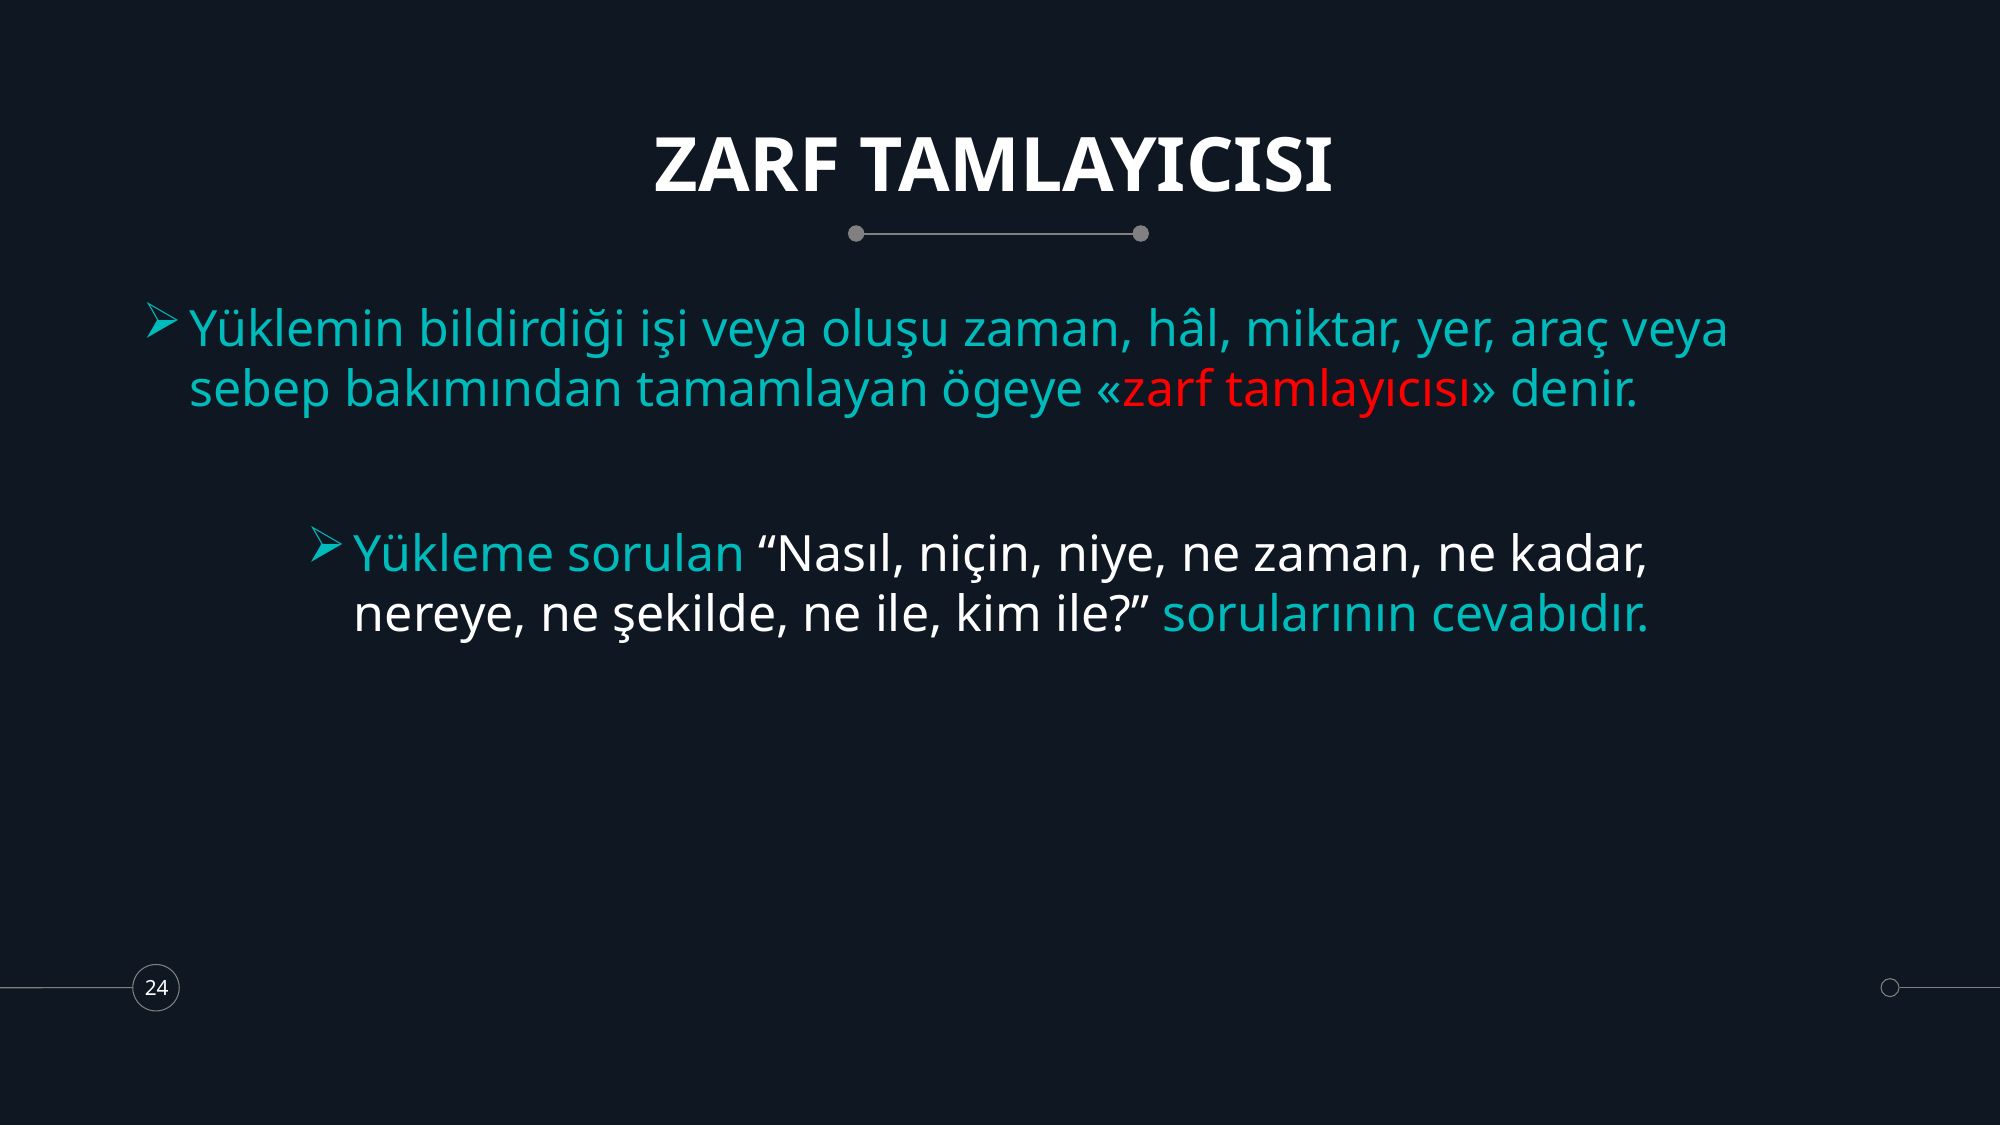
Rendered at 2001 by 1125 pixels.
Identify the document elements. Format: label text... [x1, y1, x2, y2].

text_box Yükleme sorulan “Nasıl, niçin, niye, ne zaman, ne kadar, nereye, ne şekilde, ne ile, kim ile?” sorularının cevabıdır. [292, 513, 1808, 649]
text_box Yüklemin bildirdiği işi veya oluşu zaman, hâl, miktar, yer, araç veya sebep bakımından tamamlayan ögeye «zarf tamlayıcısı» denir. [127, 289, 1886, 424]
slide_number 24 [127, 964, 186, 1014]
title ZARF TAMLAYICISI [345, 114, 1644, 208]
